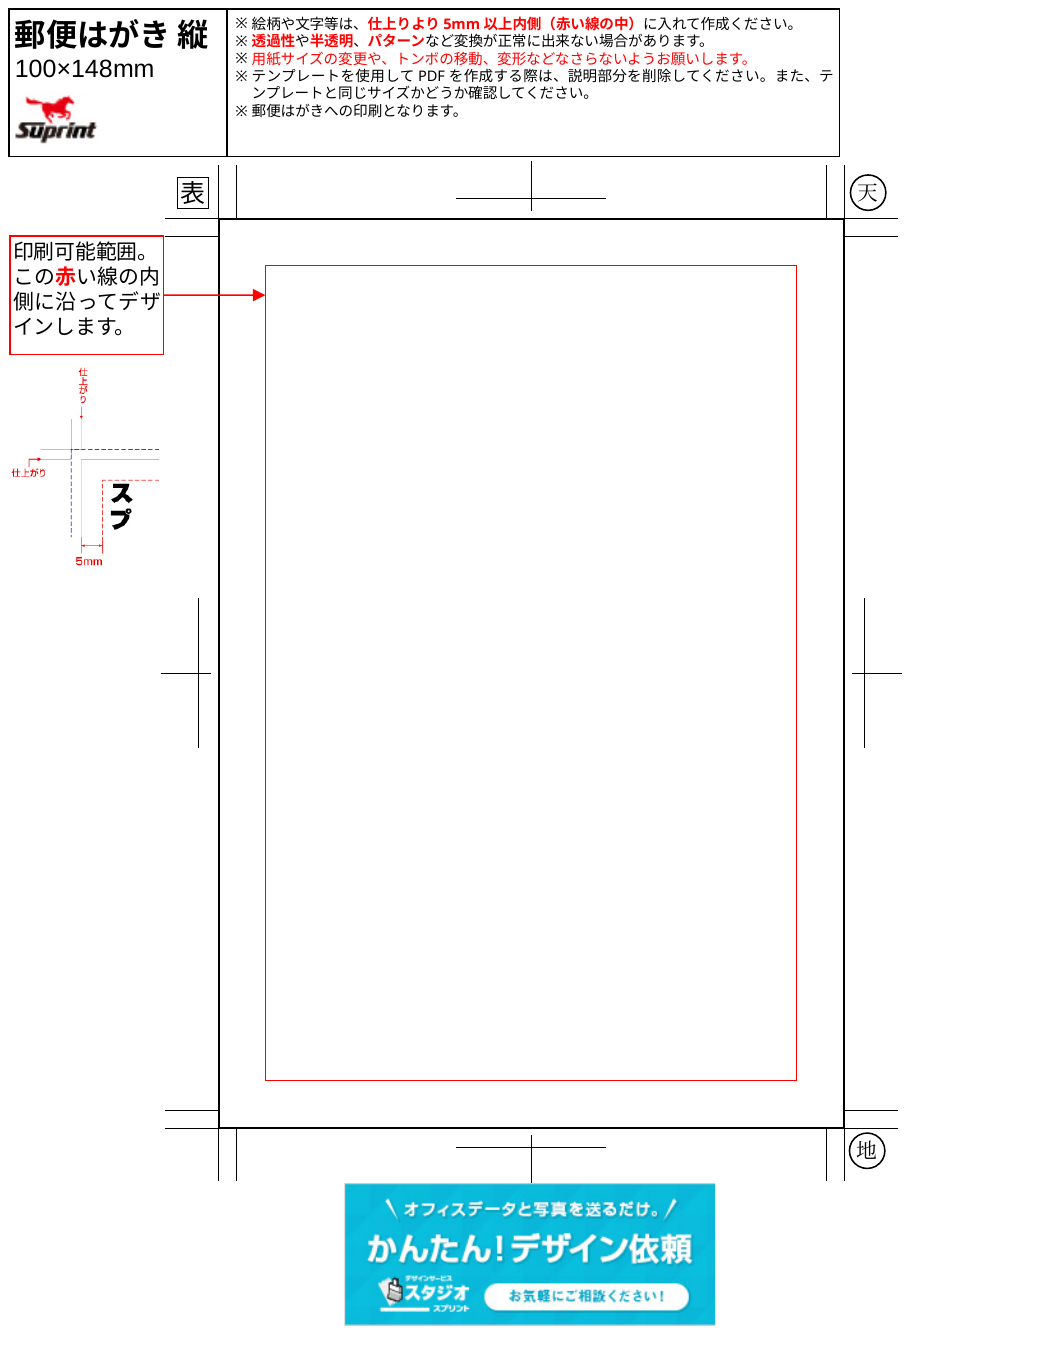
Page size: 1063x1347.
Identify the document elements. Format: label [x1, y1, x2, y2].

picture [344, 1183, 716, 1326]
picture [11, 367, 159, 567]
picture [11, 91, 101, 148]
